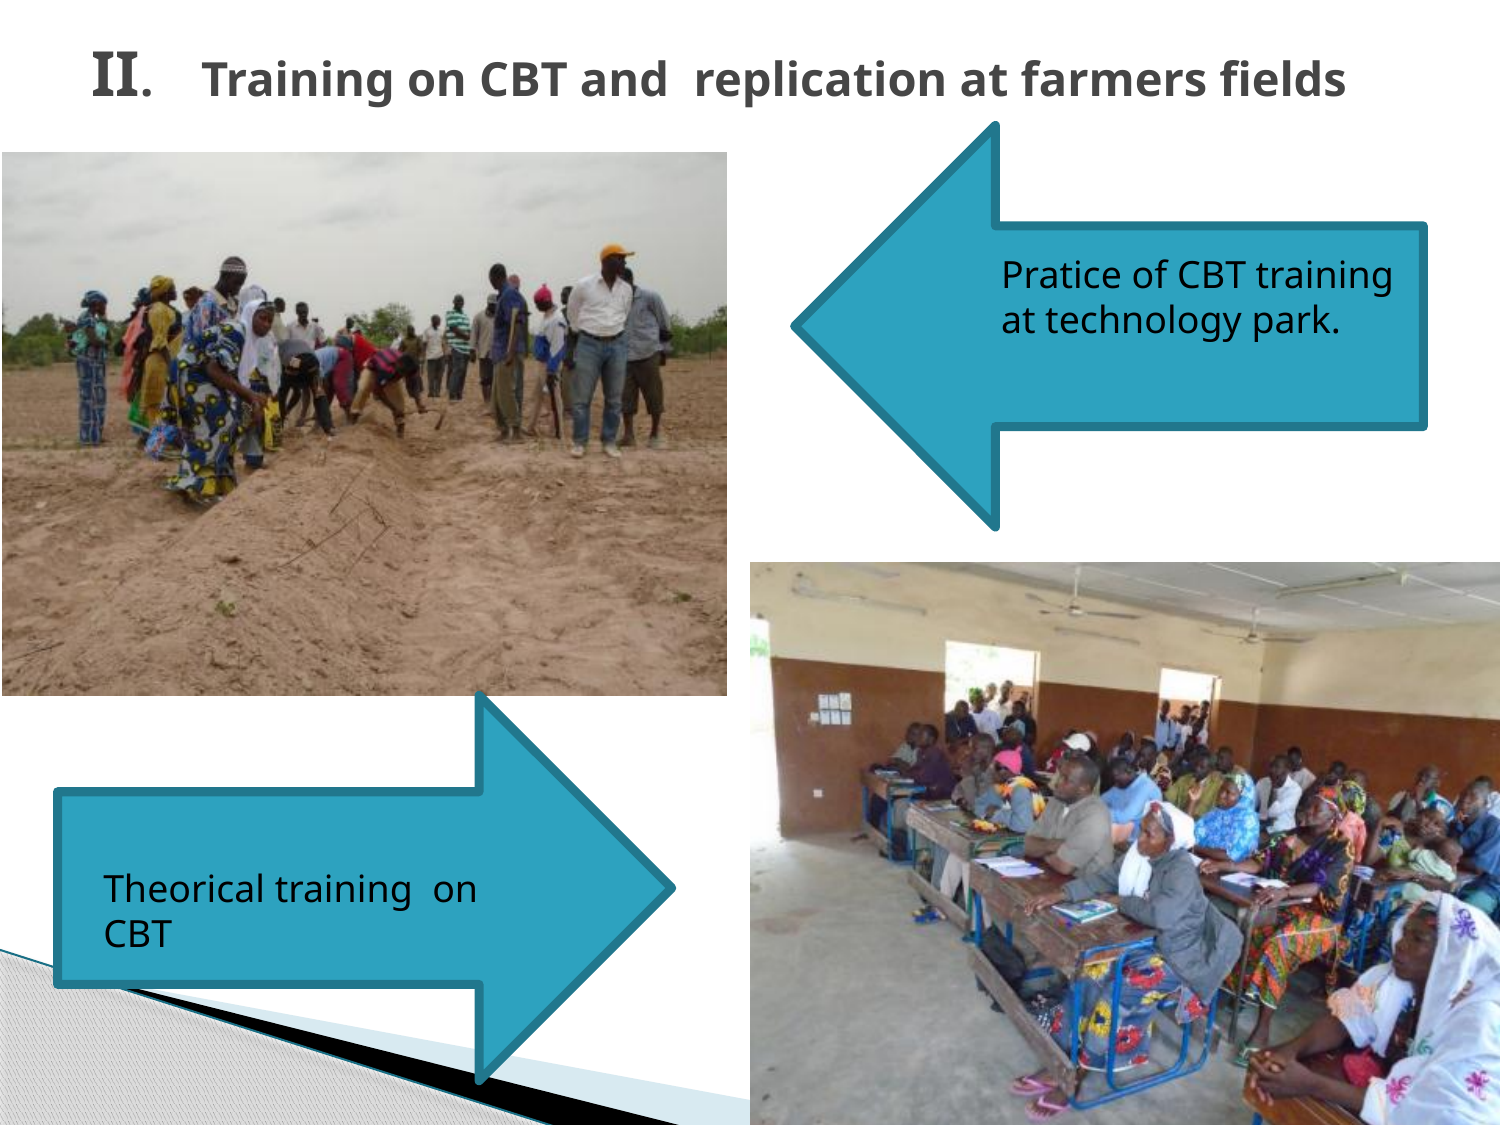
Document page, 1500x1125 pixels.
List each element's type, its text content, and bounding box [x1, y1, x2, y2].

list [749, 562, 1500, 1125]
text_box Theorical training on CBT [88, 857, 514, 963]
text_box [790, 120, 1428, 532]
title II. Training on CBT and replication at farmers fields [76, 19, 1427, 124]
text_box Pratice of CBT training at technology park. [986, 243, 1424, 349]
text_box [53, 708, 677, 1086]
picture [2, 151, 728, 696]
